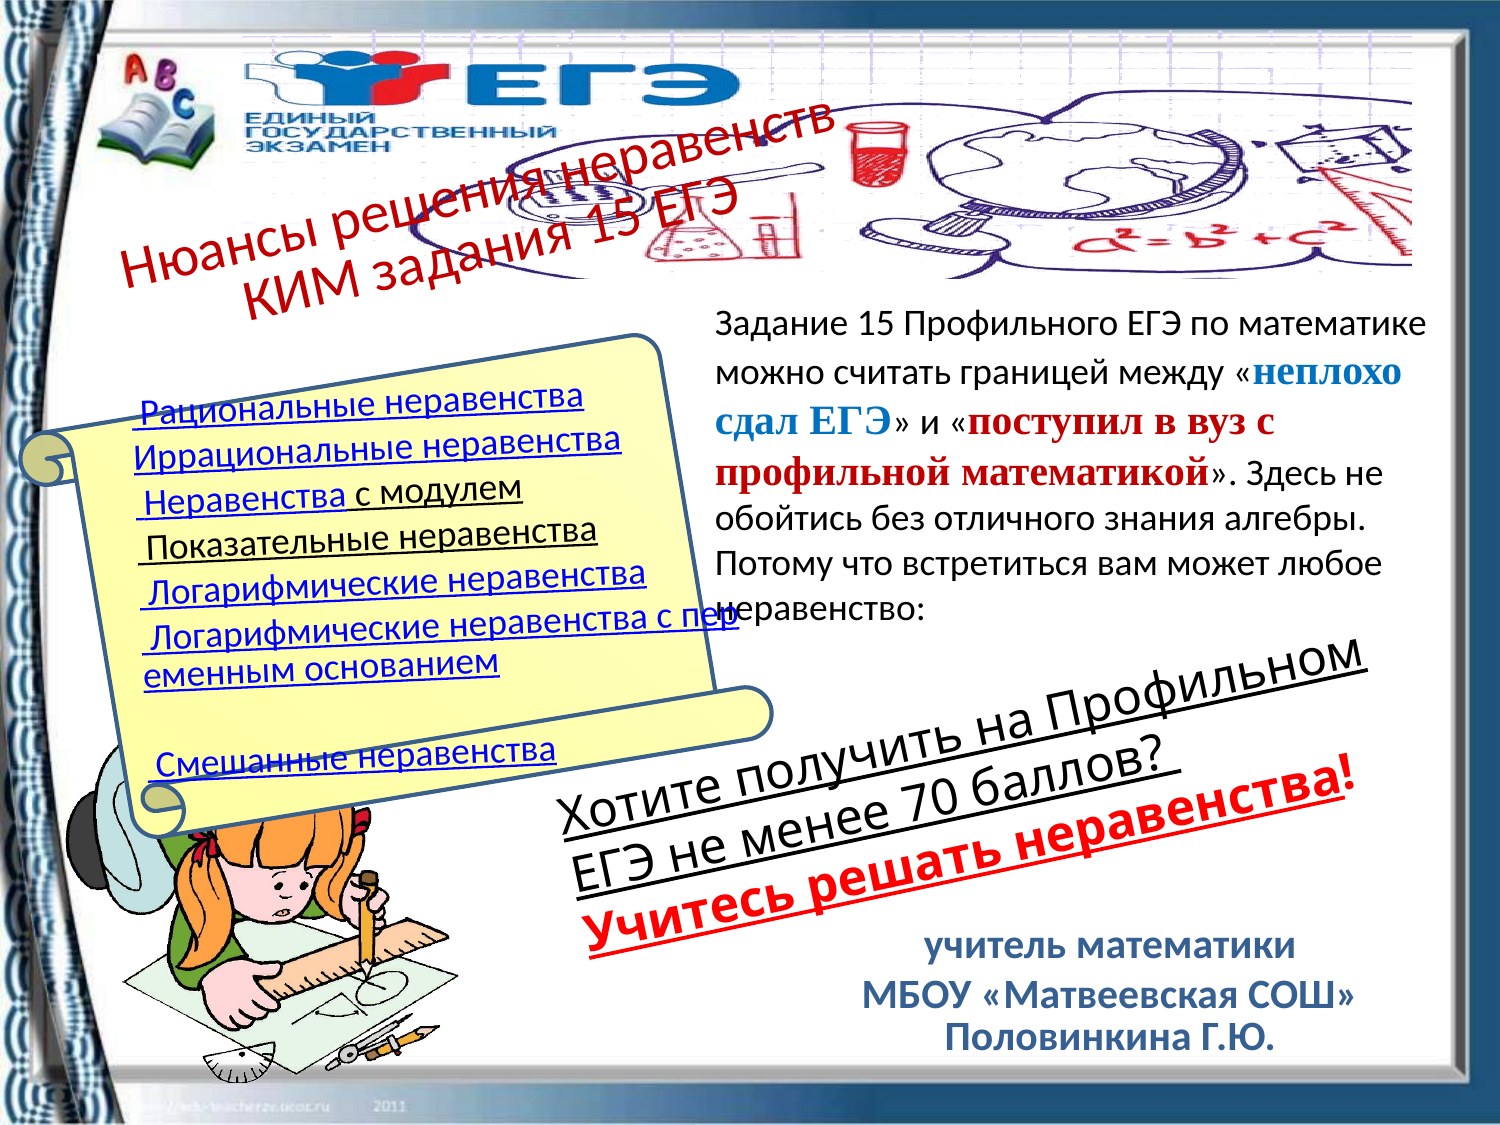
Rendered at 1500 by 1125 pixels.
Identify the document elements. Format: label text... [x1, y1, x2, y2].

text_box Хотите получить на Профильном ЕГЭ не менее 70 баллов? Учитесь решать неравенства! [541, 601, 1421, 973]
picture [0, 0, 1500, 1125]
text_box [45, 367, 755, 796]
subtitle учитель математики МБОУ «Матвеевская СОШ» Половинкина Г.Ю. [773, 919, 1447, 1109]
title Нюансы решения неравенств КИМ задания 15 ЕГЭ [17, 30, 954, 365]
text_box Задание 15 Профильного ЕГЭ по математике можно считать границей между «неплохо сдал ЕГЭ» и «поступил в вуз с профильной математикой». Здесь не обойтись без отличного знания алгебры. Потому что встретиться вам может любое неравенство: [700, 290, 1449, 636]
